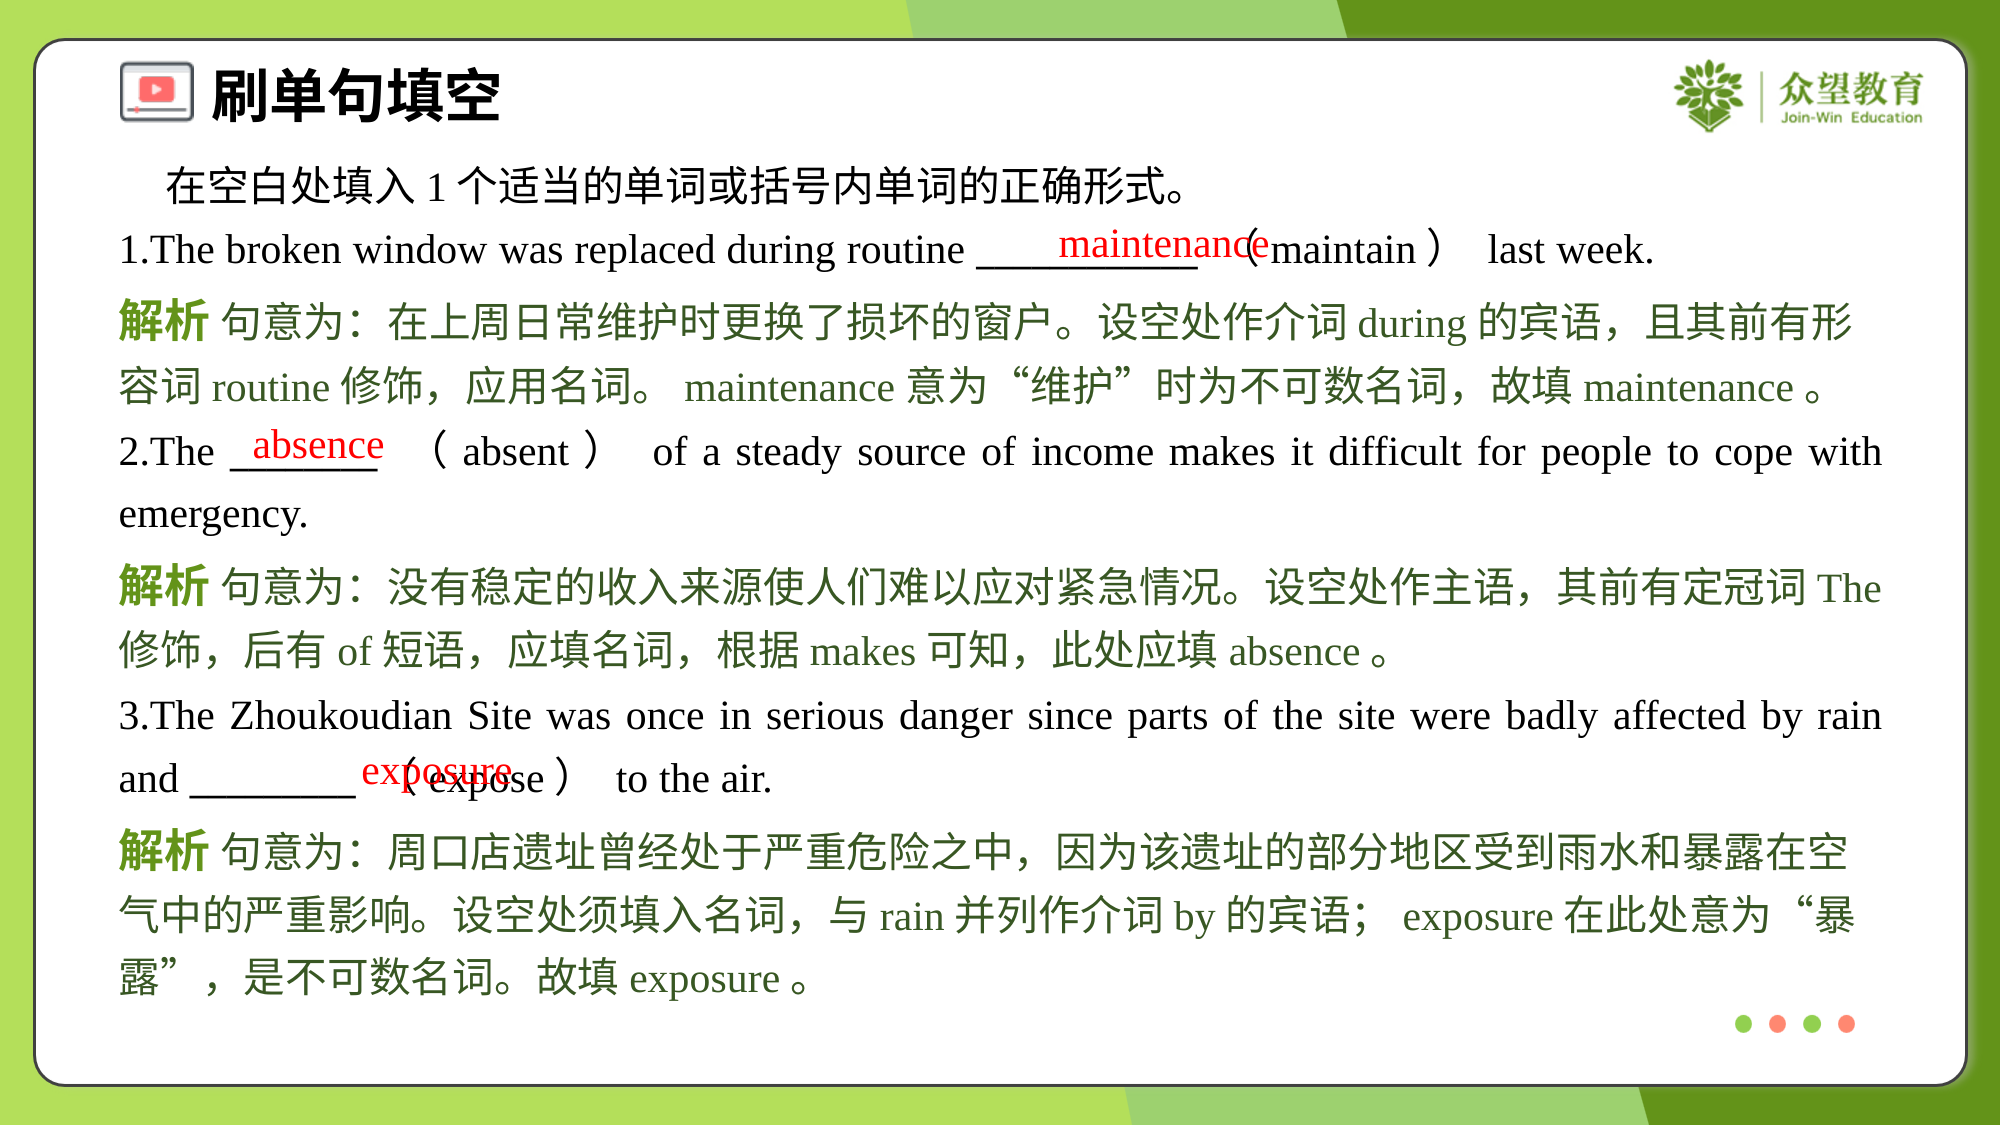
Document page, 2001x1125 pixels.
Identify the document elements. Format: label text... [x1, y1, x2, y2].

text_box 在空白处填入1个适当的单词或括号内单词的正确形式。 1.The broken window was replaced during routine ____________ （maintain） last week. [118, 146, 1883, 267]
text_box absence [248, 404, 390, 463]
text_box maintenance [1054, 203, 1274, 261]
text_box 解析 句意为：在上周日常维护时更换了损坏的窗户。设空处作介词during的宾语，且其前有形容词routine修饰，应用名词。maintenance意为“维护”时为不可数名词，故填maintenance。 [118, 278, 1883, 405]
text_box 解析 句意为：周口店遗址曾经处于严重危险之中，因为该遗址的部分地区受到雨水和暴露在空气中的严重影响。设空处须填入名词，与rain并列作介词by的宾语；exposure在此处意为“暴露”，是不可数名词。故填exposure。 [118, 807, 1883, 997]
text_box 2.The ________ （absent） of a steady source of income makes it difficult for people to cope with emergency. [118, 411, 1883, 531]
picture [0, 0, 2000, 1125]
text_box 解析 句意为：没有稳定的收入来源使人们难以应对紧急情况。设空处作主语，其前有定冠词The修饰，后有of短语，应填名词，根据makes可知，此处应填absence。 [118, 542, 1883, 670]
text_box exposure [357, 729, 517, 788]
text_box 3.The Zhoukoudian Site was once in serious danger since parts of the site were badly affected by rain and _________ （expose） to the air. [118, 675, 1883, 796]
